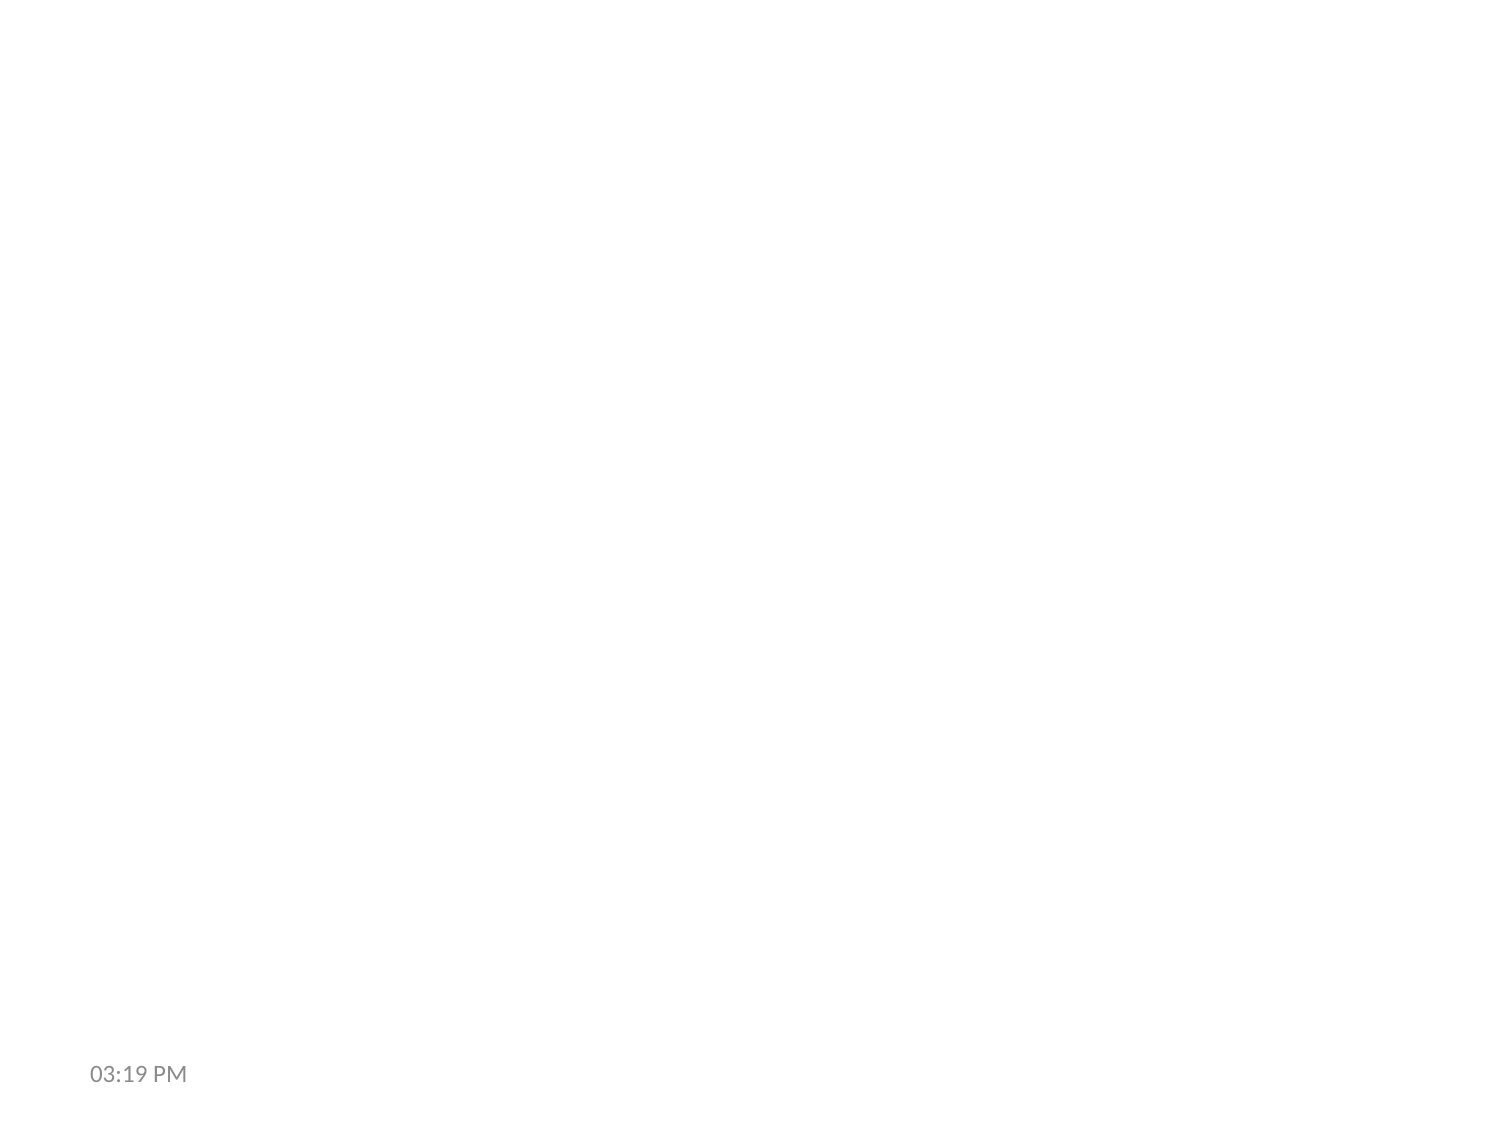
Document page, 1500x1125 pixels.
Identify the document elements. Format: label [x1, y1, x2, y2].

slide_number [75, 1042, 425, 1103]
